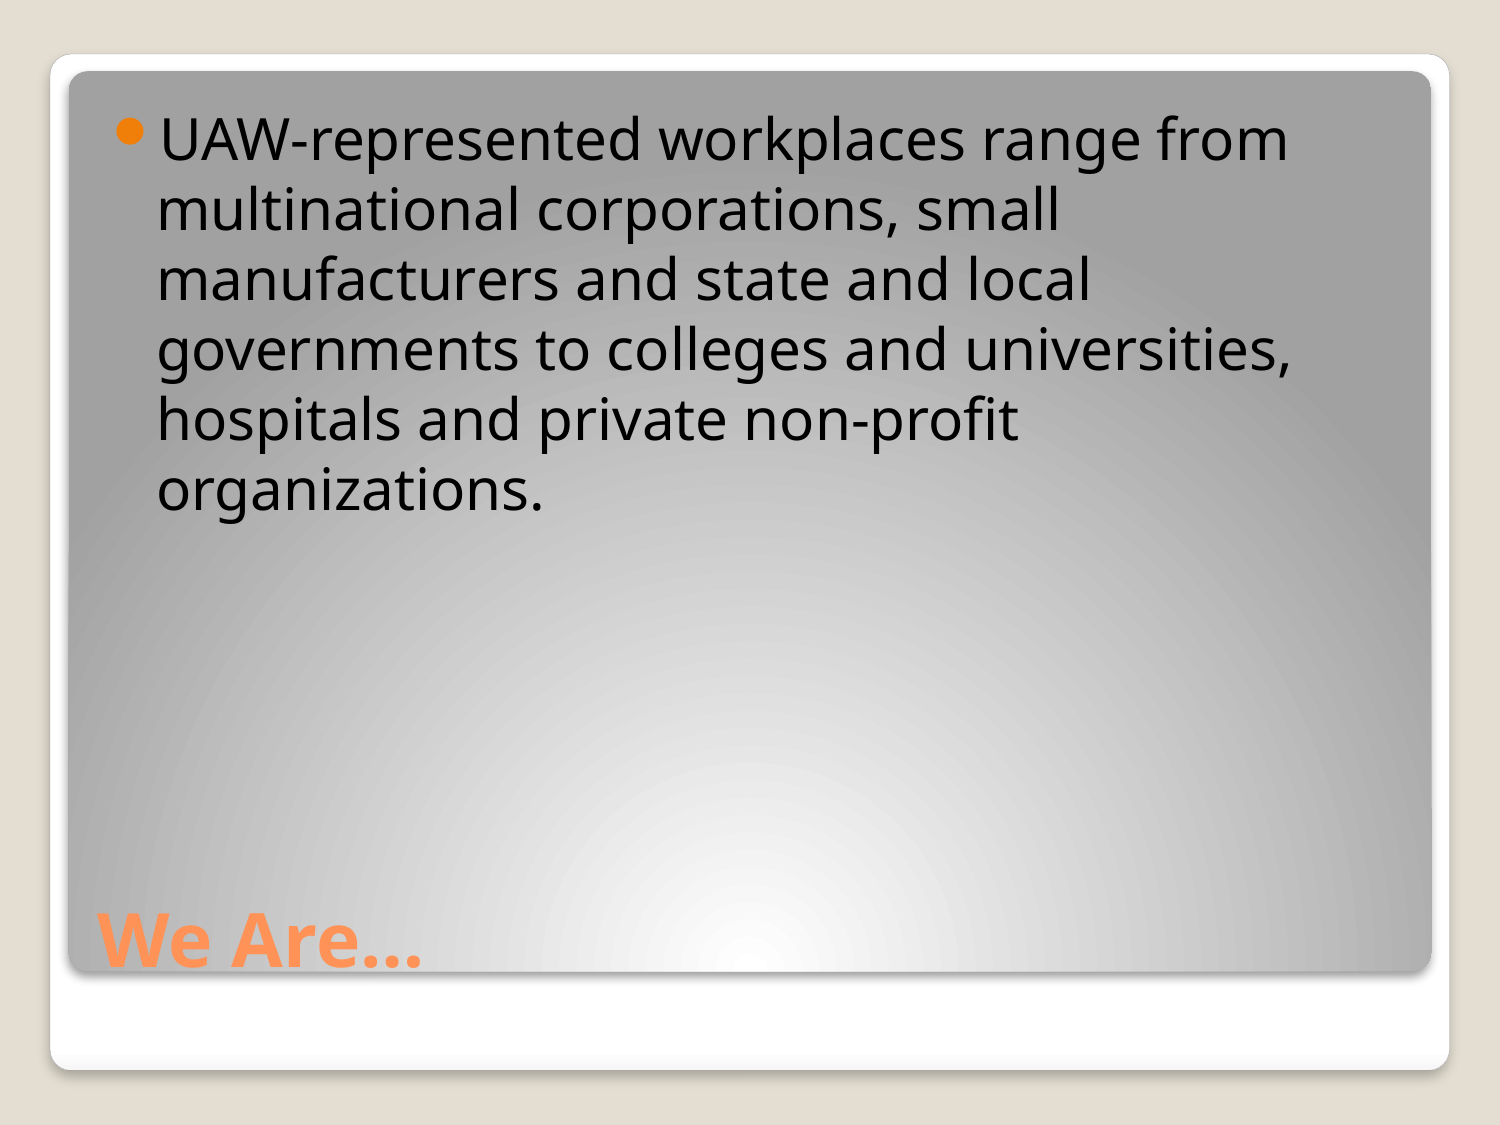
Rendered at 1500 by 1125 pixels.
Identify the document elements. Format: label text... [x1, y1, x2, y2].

title We Are… [82, 817, 1425, 990]
list UAW-represented workplaces range from multinational corporations, small manufacturers and state and local governments to colleges and universities, hospitals and private non-profit organizations. [82, 86, 1425, 774]
